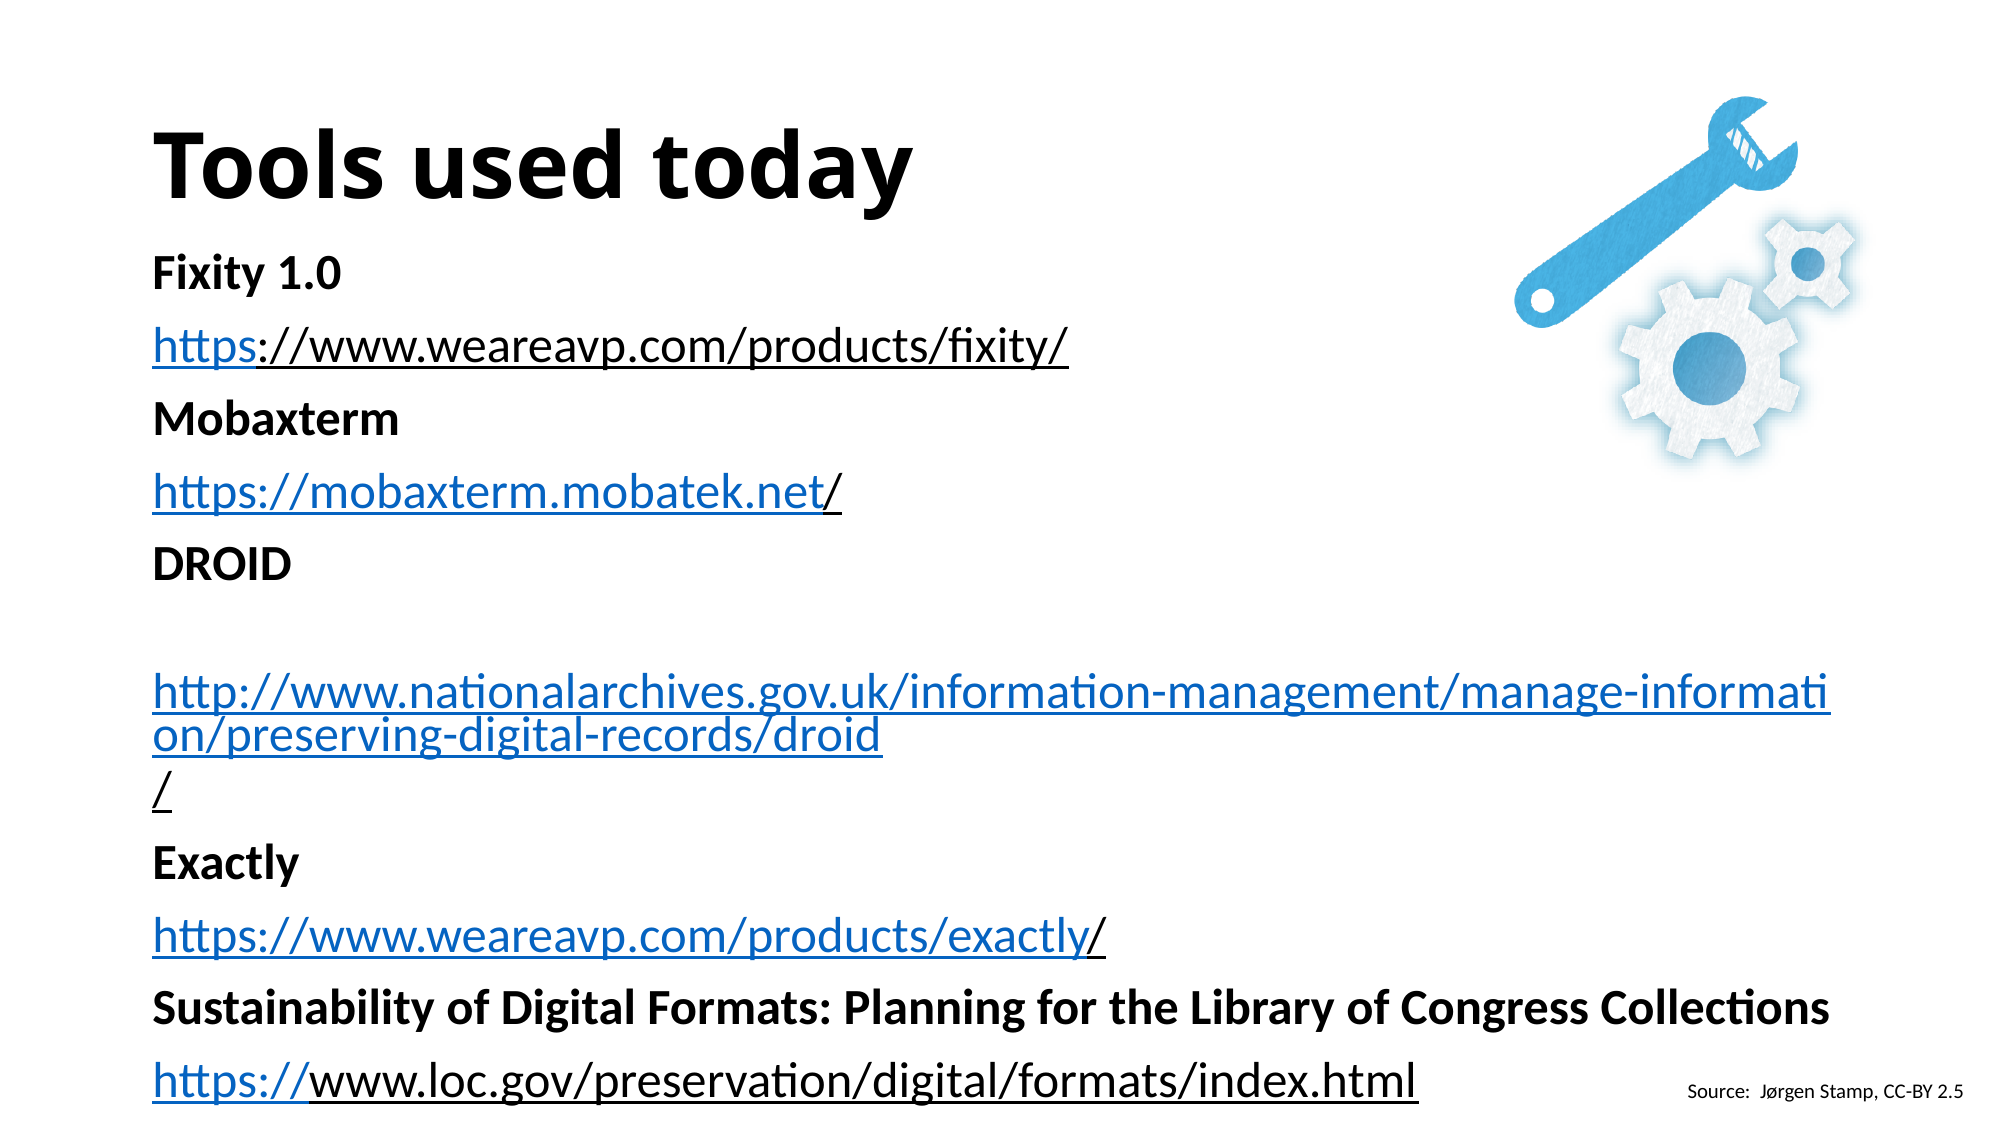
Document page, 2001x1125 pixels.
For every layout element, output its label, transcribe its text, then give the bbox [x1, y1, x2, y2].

text_box Source: Jørgen Stamp, CC-BY 2.5 [1672, 1070, 1979, 1111]
title Tools used today [137, 59, 1863, 238]
picture [1477, 66, 1900, 489]
list Fixity 1.0 https://www.weareavp.com/products/fixity/ Mobaxterm https://mobaxterm.mobatek.net/ DROID http://www.nationalarchives.gov.uk/information-management/manage-information/preserving-digital-records/droid/ Exactly https://www.weareavp.com/products/exactly/ Sustainability of Digital Formats: Planning for the Library of Congress Collections https://www.loc.gov/preservation/digital/formats/index.html [137, 238, 1863, 1091]
